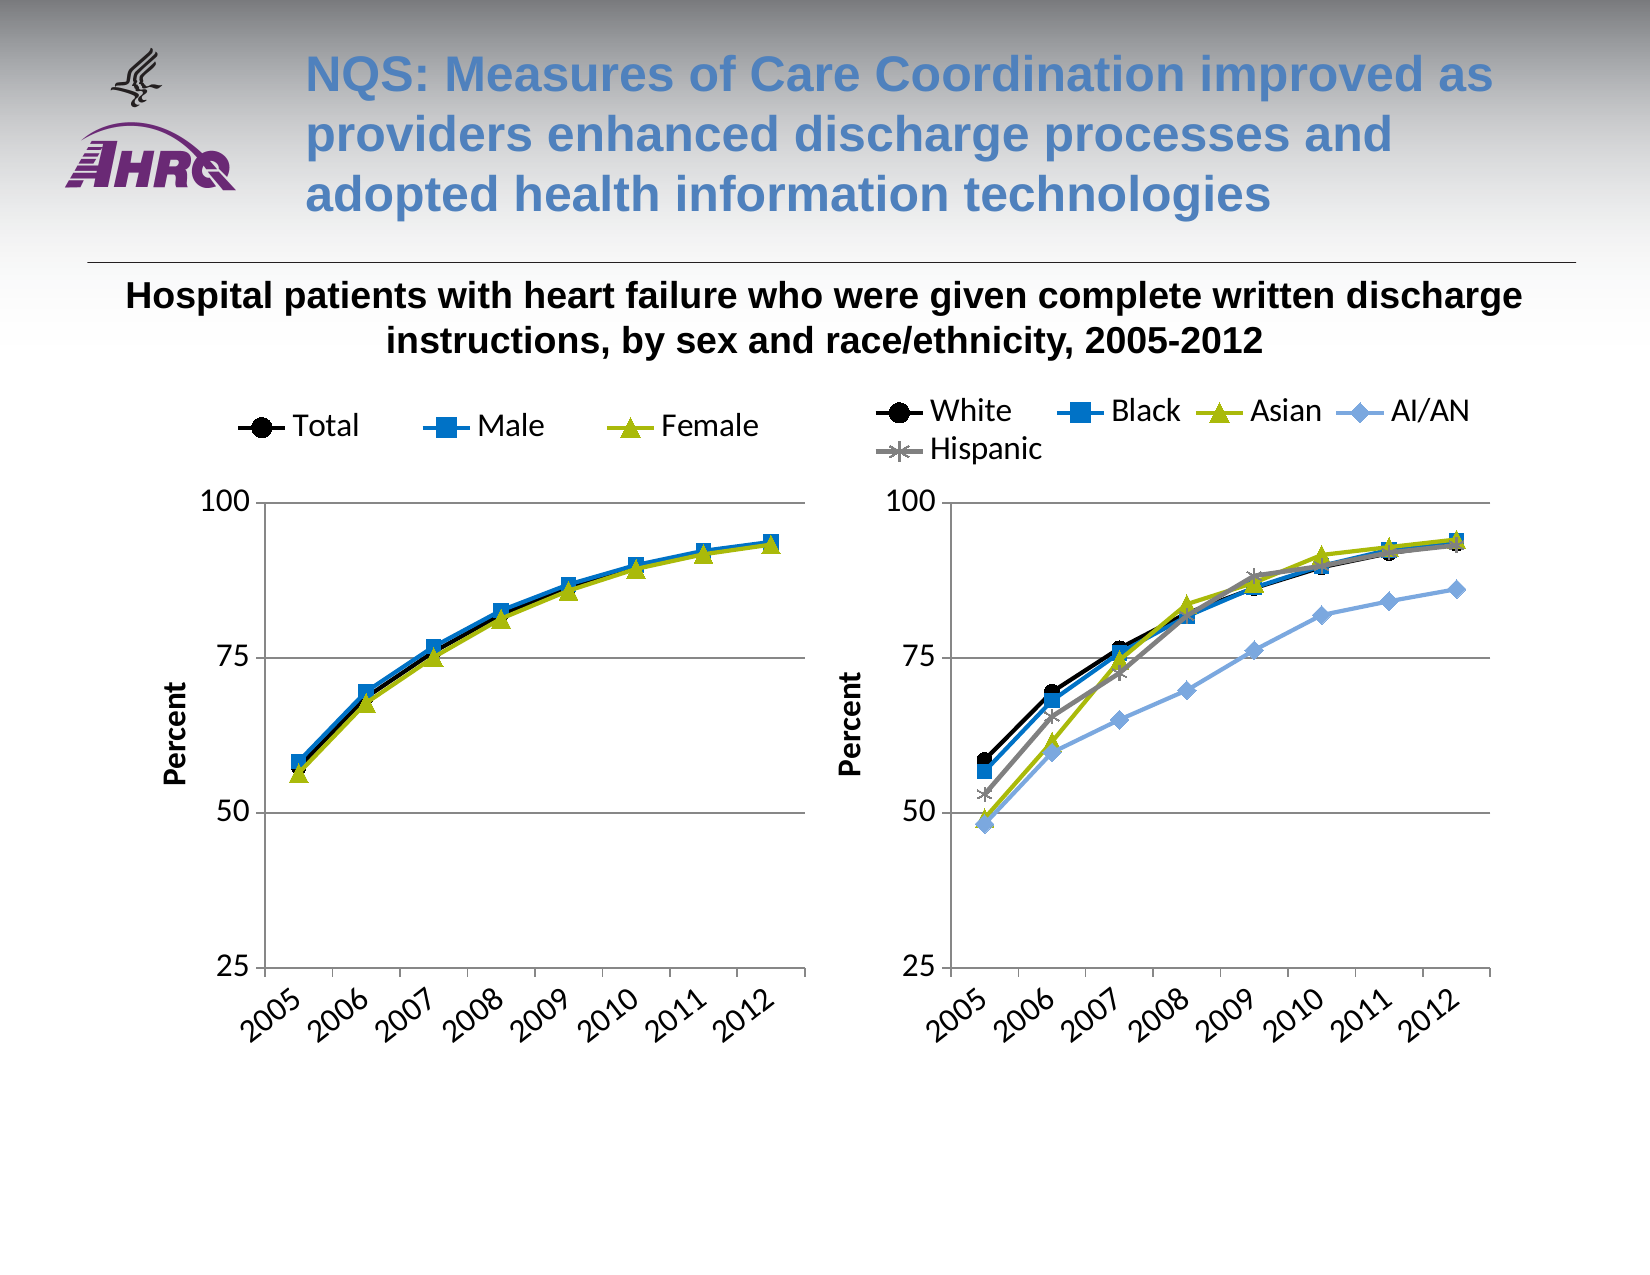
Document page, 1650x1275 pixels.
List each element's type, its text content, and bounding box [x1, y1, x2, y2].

picture [0, 0, 1650, 1275]
chart [149, 389, 1501, 1081]
title NQS: Measures of Care Coordination improved as providers enhanced discharge processes and adopted health information technologies [288, 51, 1568, 213]
list Hospital patients with heart failure who were given complete written discharge instructions, by sex and race/ethnicity, 2005-2012 [82, 262, 1568, 1139]
